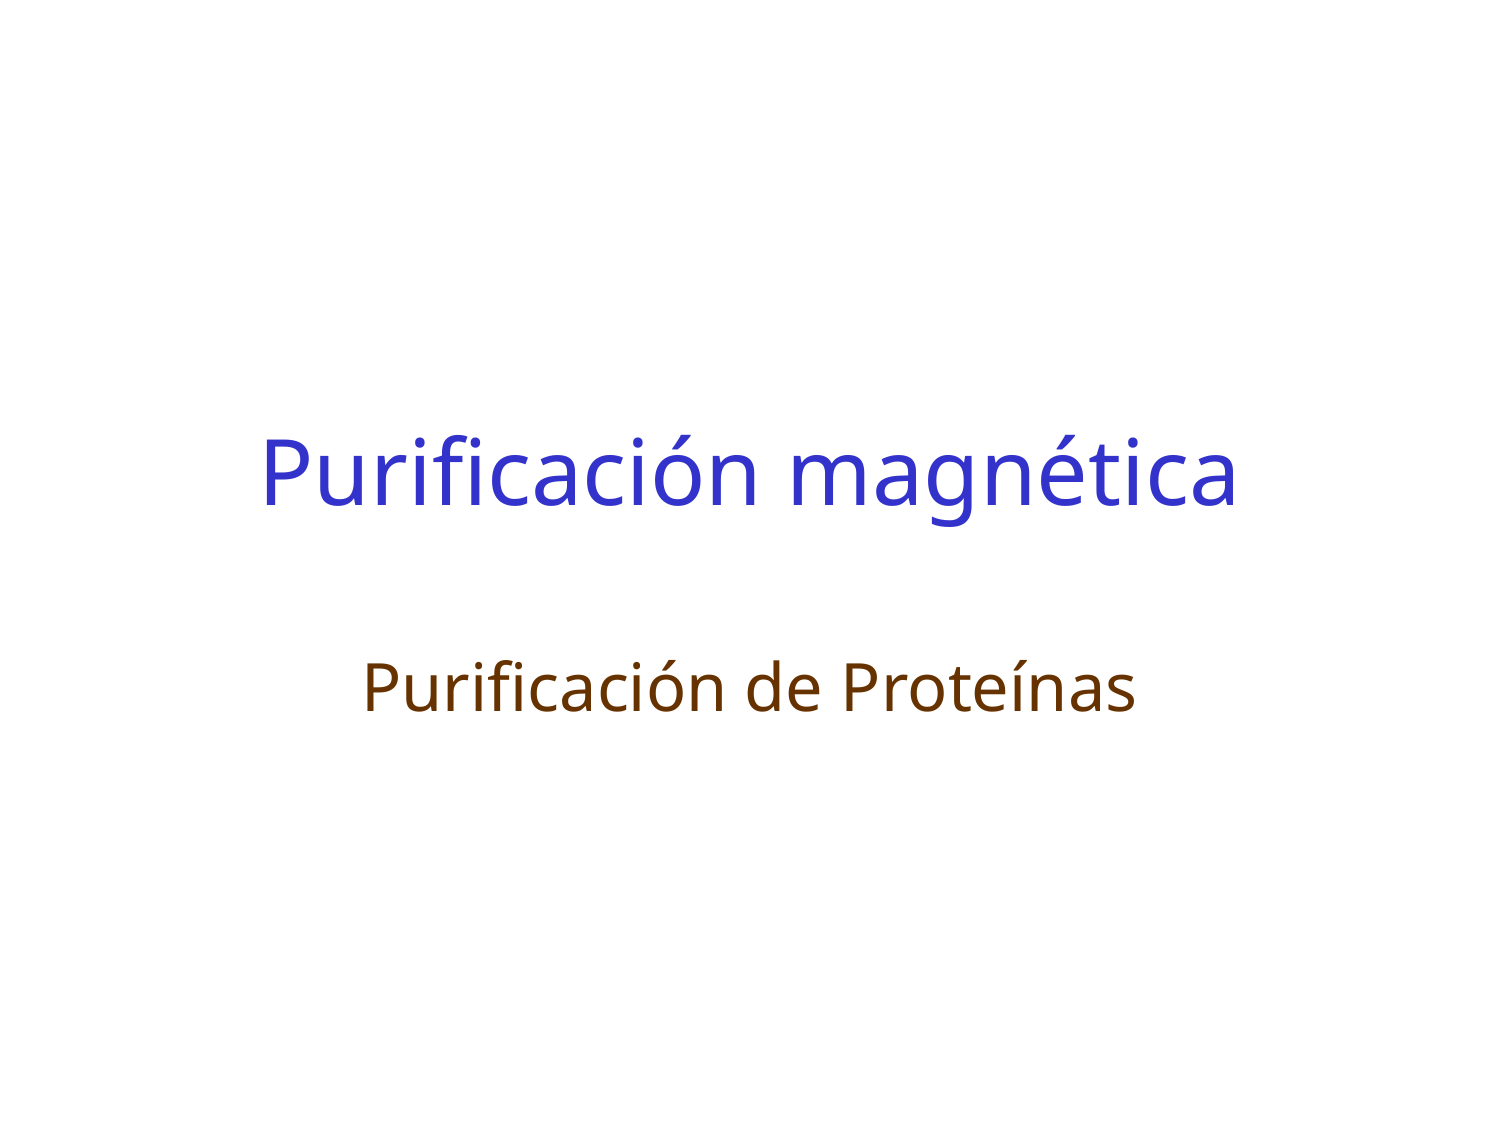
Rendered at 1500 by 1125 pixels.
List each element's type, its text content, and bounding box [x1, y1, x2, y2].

title Purificación magnética [112, 374, 1388, 563]
subtitle Purificación de Proteínas [224, 637, 1276, 926]
